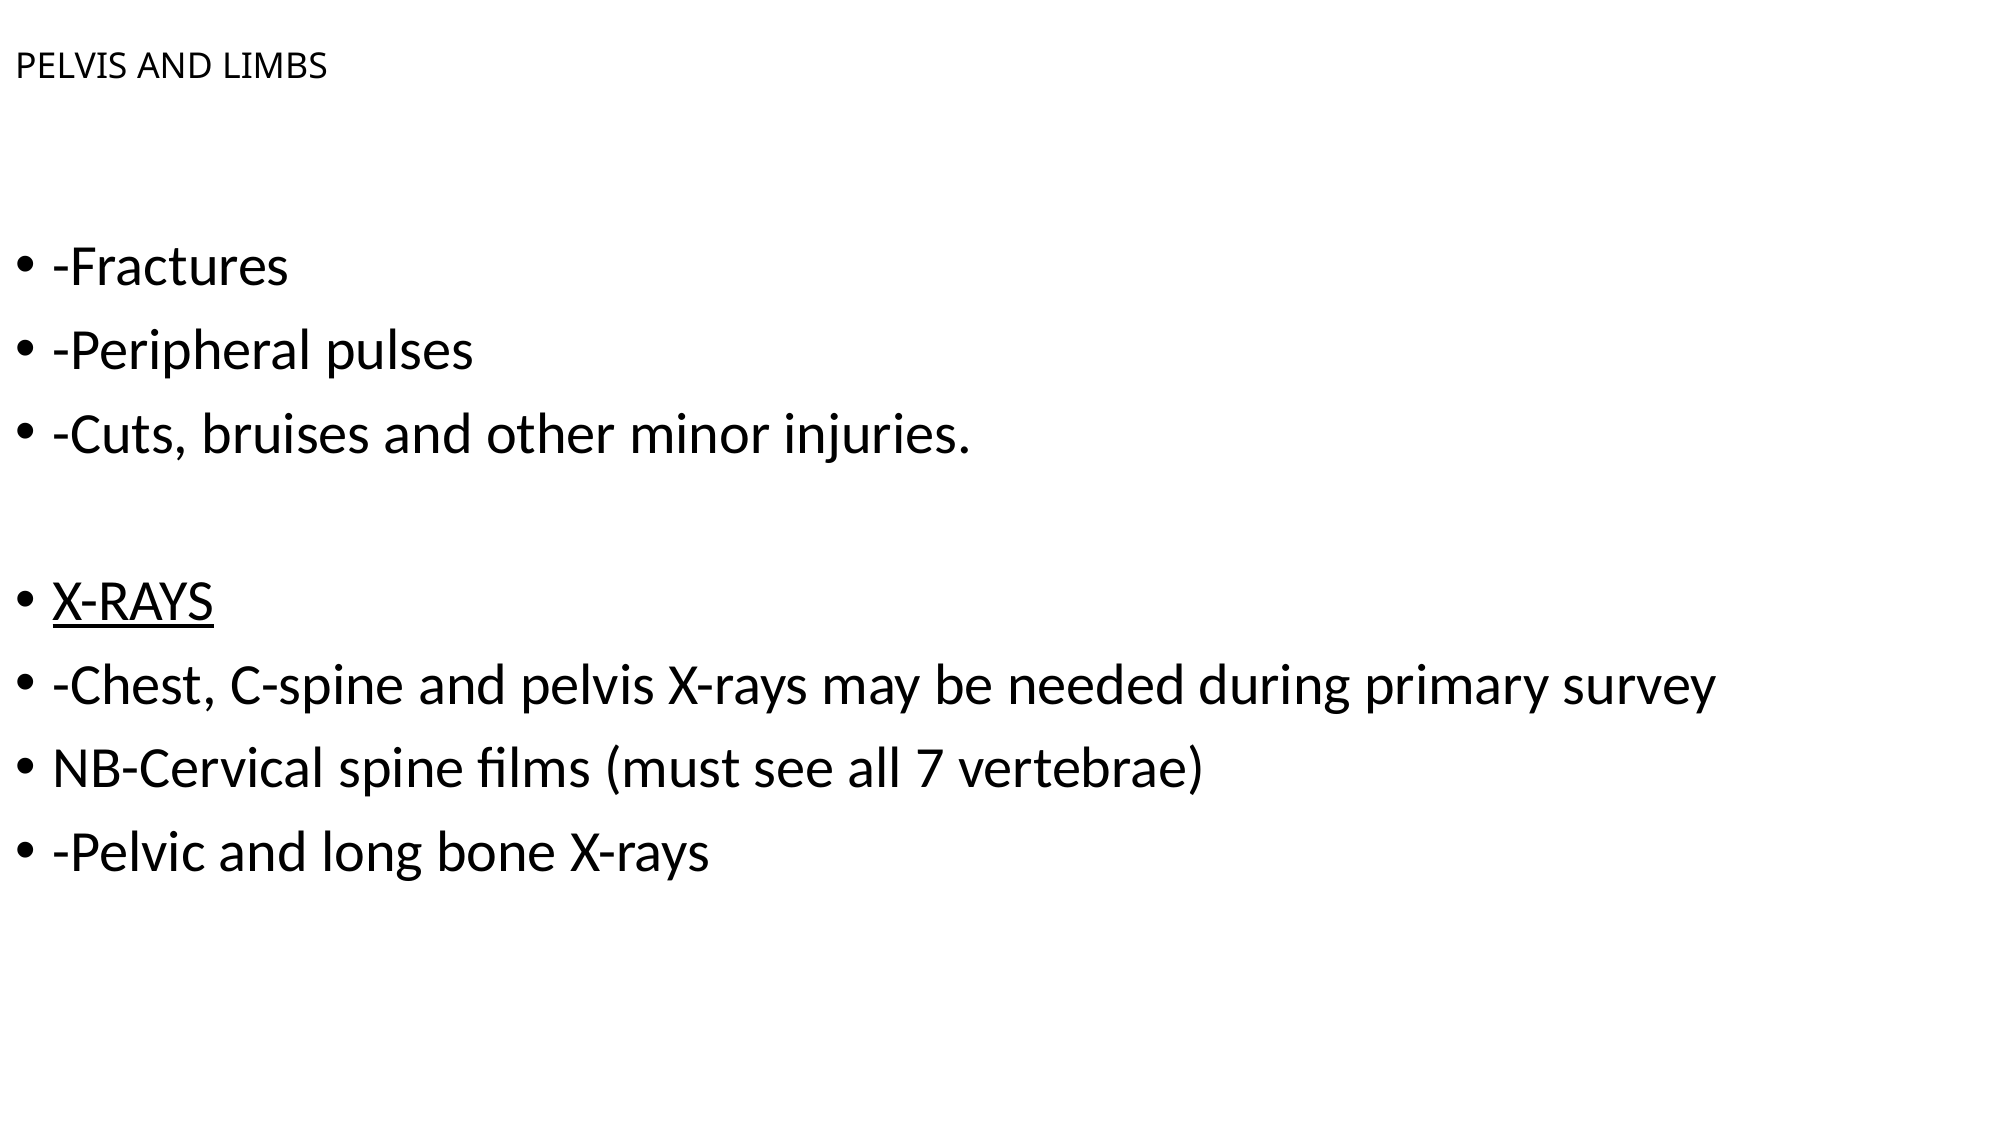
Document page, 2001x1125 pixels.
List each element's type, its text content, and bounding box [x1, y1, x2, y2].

title PELVIS AND LIMBS [0, 0, 1863, 137]
list -Fractures -Peripheral pulses -Cuts, bruises and other minor injuries. X-RAYS -Chest, C-spine and pelvis X-rays may be needed during primary survey NB-Cervical spine films (must see all 7 vertebrae) -Pelvic and long bone X-rays [0, 137, 2000, 1125]
